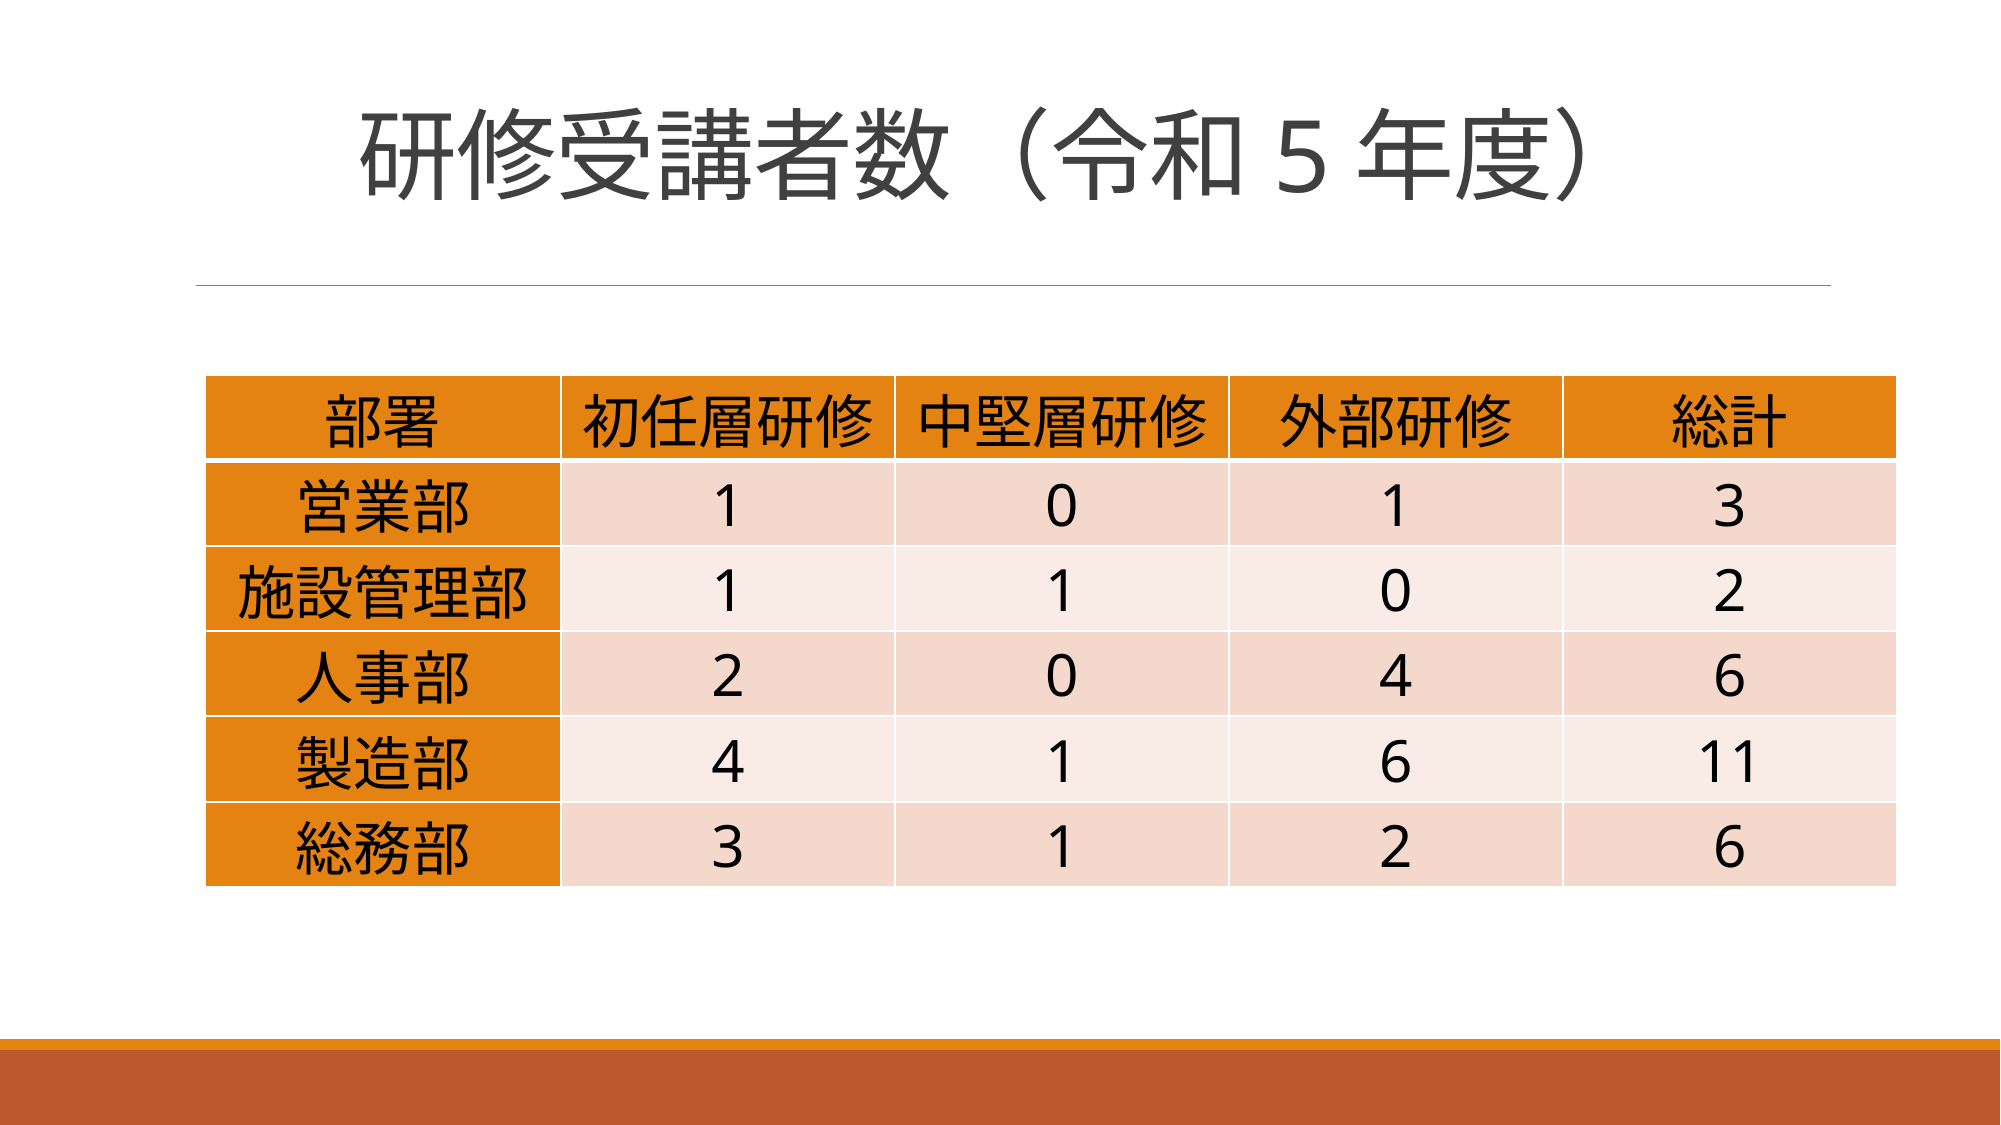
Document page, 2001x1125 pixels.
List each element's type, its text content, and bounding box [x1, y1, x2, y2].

table_cell 0 [1230, 547, 1562, 630]
table_header 初任層研修 [562, 376, 894, 458]
table_cell 3 [562, 803, 894, 886]
table_cell 0 [896, 463, 1228, 545]
table_cell 2 [1230, 803, 1562, 886]
table_cell 1 [562, 463, 894, 545]
table_cell 総務部 [206, 803, 560, 886]
table_cell 11 [1564, 717, 1896, 801]
table_cell 4 [562, 717, 894, 801]
table_header 外部研修 [1230, 376, 1562, 458]
table_cell 0 [896, 632, 1228, 715]
table_cell 人事部 [206, 632, 560, 715]
table_cell 施設管理部 [206, 547, 560, 630]
table_cell 1 [896, 717, 1228, 801]
table_cell 1 [562, 547, 894, 630]
table_cell 1 [896, 547, 1228, 630]
table_cell 6 [1564, 803, 1896, 886]
table_cell 6 [1564, 632, 1896, 715]
table_cell 営業部 [206, 463, 560, 545]
table_cell 製造部 [206, 717, 560, 801]
table_header 中堅層研修 [896, 376, 1228, 458]
table_cell 4 [1230, 632, 1562, 715]
table_cell 1 [896, 803, 1228, 886]
title 研修受講者数（令和5年度） [180, 47, 1830, 220]
table_cell 2 [562, 632, 894, 715]
table_cell 6 [1230, 717, 1562, 801]
table_cell 1 [1230, 463, 1562, 545]
table_header 部署 [206, 376, 560, 458]
table_cell 3 [1564, 463, 1896, 545]
table_header 総計 [1564, 376, 1896, 458]
table_cell 2 [1564, 547, 1896, 630]
